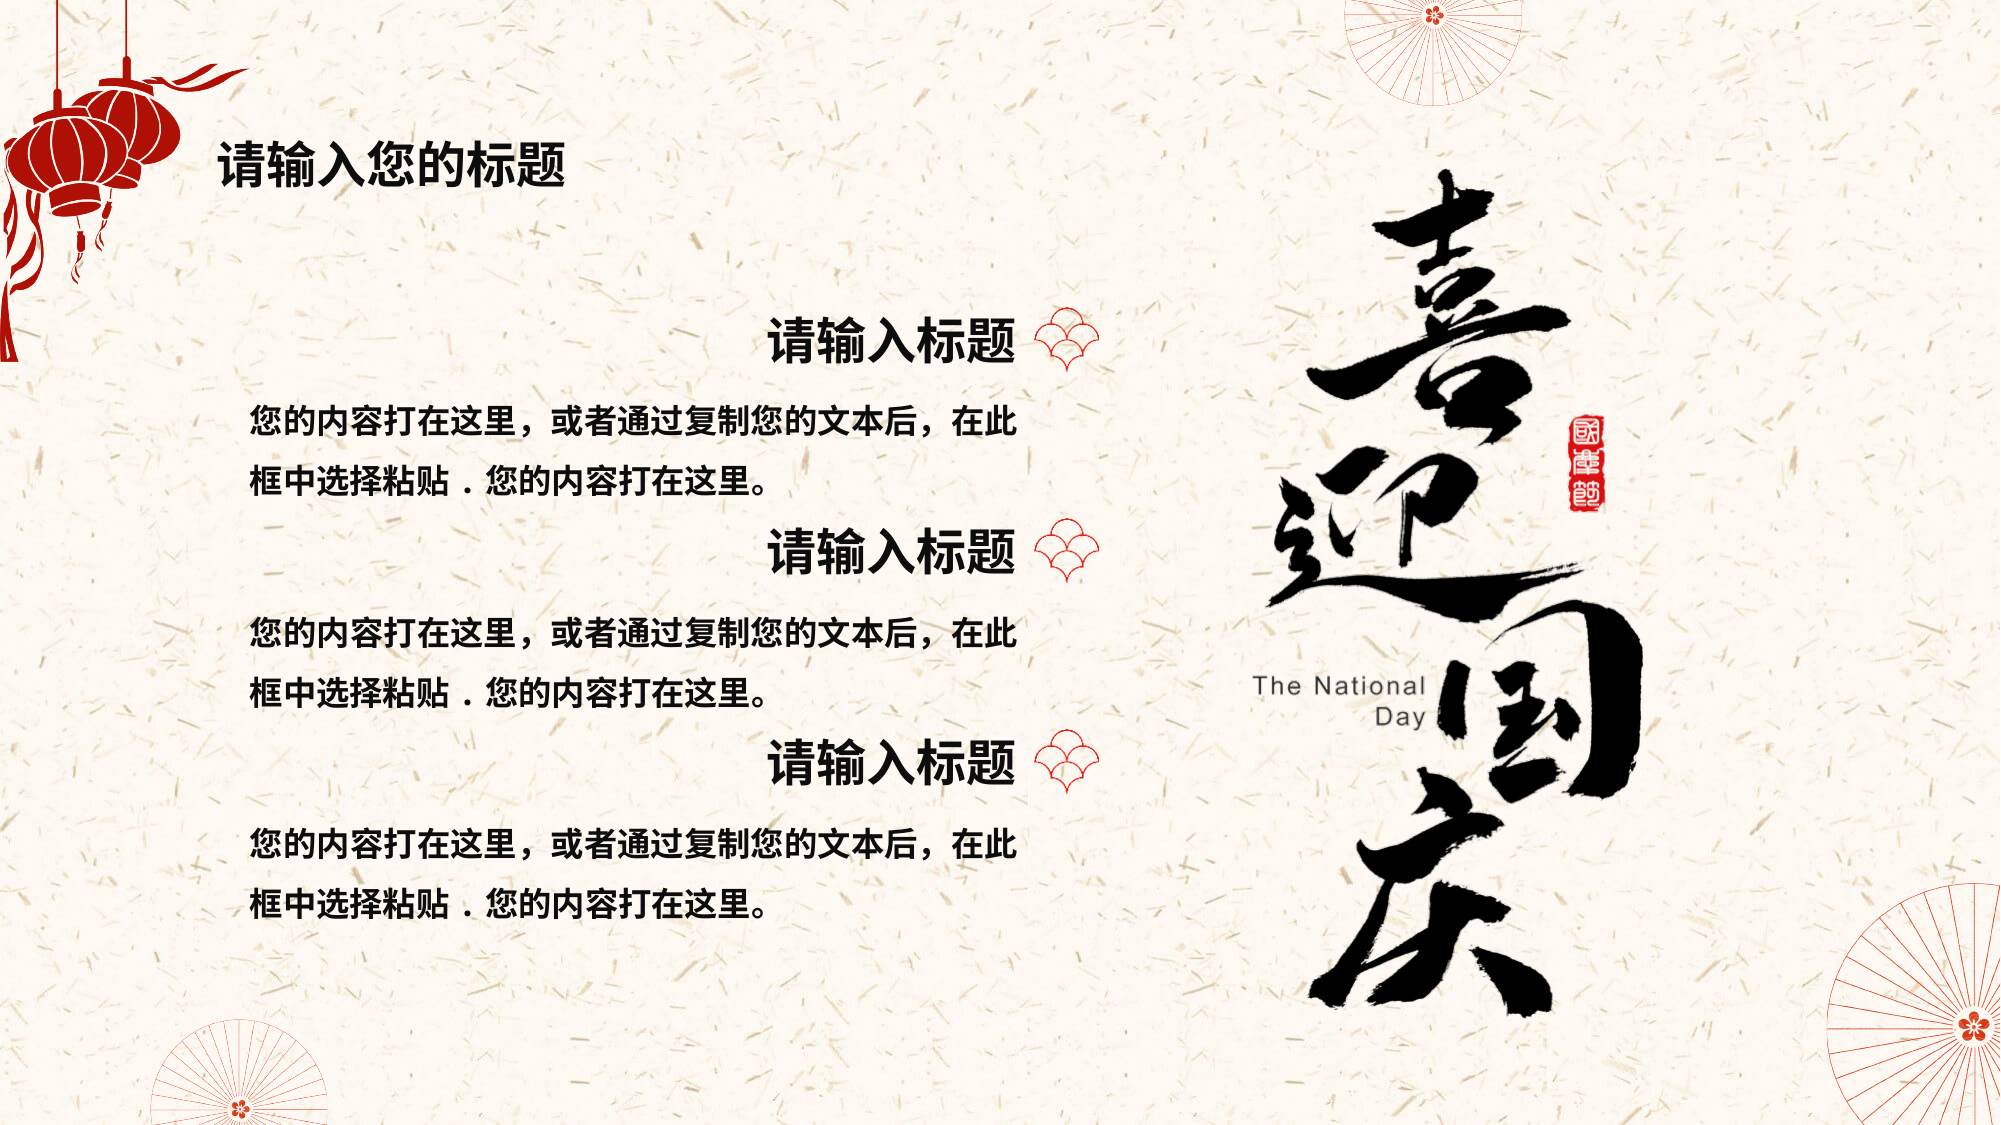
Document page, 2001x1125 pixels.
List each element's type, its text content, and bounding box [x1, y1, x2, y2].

text_box 请输入您的标题 [250, 125, 597, 201]
picture [0, 0, 2001, 1125]
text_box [249, 301, 1099, 497]
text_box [249, 723, 1099, 919]
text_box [249, 512, 1099, 708]
